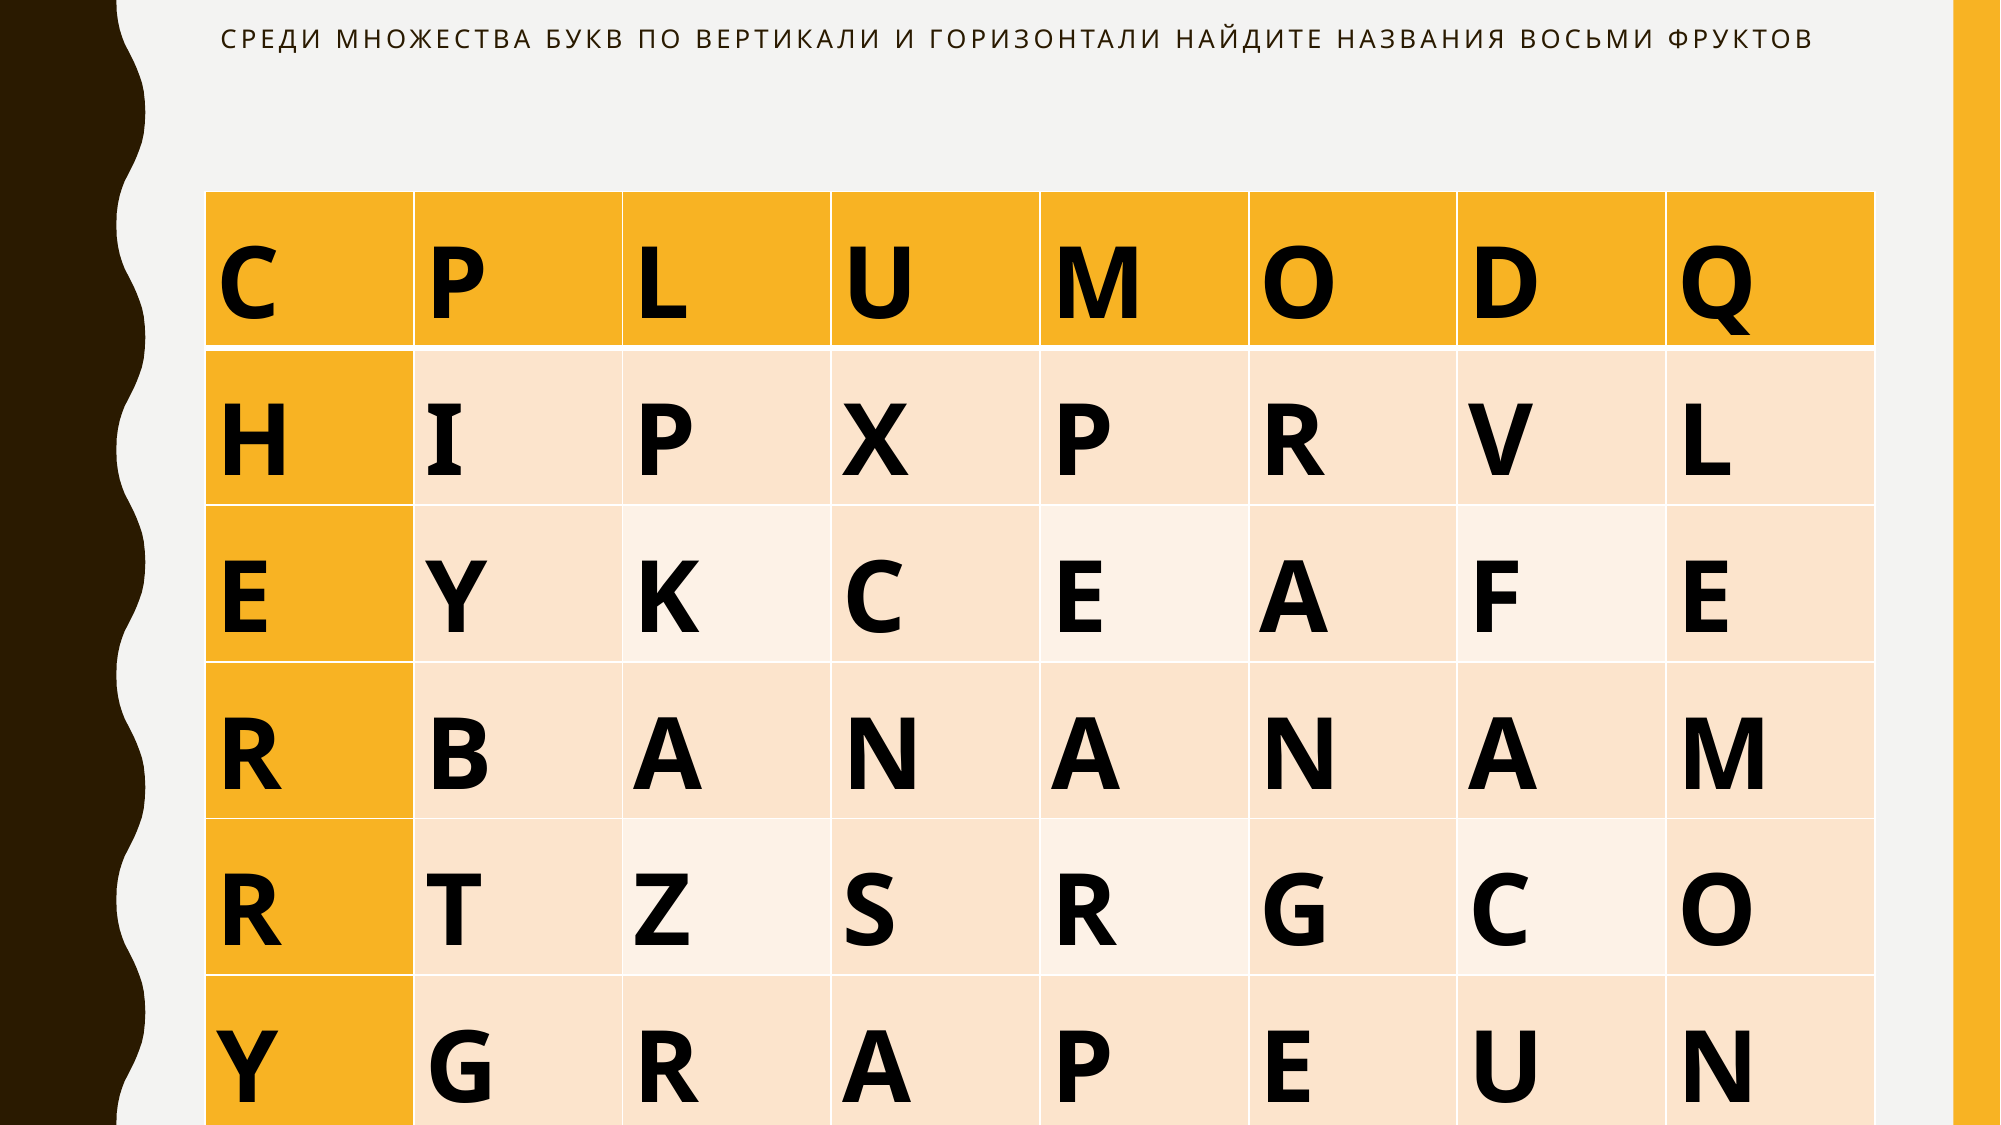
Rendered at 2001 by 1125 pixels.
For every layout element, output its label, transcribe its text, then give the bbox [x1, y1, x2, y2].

table_cell Y [206, 976, 413, 1125]
table_header M [1041, 192, 1248, 345]
table_cell V [1458, 351, 1665, 504]
table_cell C [1458, 819, 1665, 974]
table_cell G [415, 976, 622, 1125]
table_cell U [1458, 976, 1665, 1125]
table_cell Y [415, 506, 622, 661]
table_cell E [1041, 506, 1248, 661]
table_cell L [1667, 351, 1874, 504]
table_cell C [832, 506, 1039, 661]
title Среди множества букв по вертикали и горизонтали найдите названия восьми фруктов [205, 18, 1875, 132]
table_cell E [206, 506, 413, 661]
table_header D [1458, 192, 1665, 345]
table_cell A [1041, 663, 1248, 818]
table_header L [623, 192, 830, 345]
table_header Q [1667, 192, 1874, 345]
table_header C [206, 192, 413, 345]
table_cell E [1667, 506, 1874, 661]
table_cell R [206, 819, 413, 974]
table_cell R [1041, 819, 1248, 974]
table_cell F [1458, 506, 1665, 661]
table_cell P [623, 351, 830, 504]
table_cell T [415, 819, 622, 974]
table_cell A [623, 663, 830, 818]
table_cell O [1667, 819, 1874, 974]
table_cell S [832, 819, 1039, 974]
table_cell Z [623, 819, 830, 974]
table_header O [1250, 192, 1456, 345]
table_header P [415, 192, 622, 345]
table_cell B [415, 663, 622, 818]
table_cell A [1250, 506, 1456, 661]
table_cell P [1041, 351, 1248, 504]
table_cell P [1041, 976, 1248, 1125]
table_cell N [1667, 976, 1874, 1125]
table_header U [832, 192, 1039, 345]
table_cell N [1250, 663, 1456, 818]
table_cell M [1667, 663, 1874, 818]
table_cell R [206, 663, 413, 818]
table_cell R [1250, 351, 1456, 504]
table_cell R [623, 976, 830, 1125]
table_cell N [832, 663, 1039, 818]
table_cell H [206, 351, 413, 504]
table_cell K [623, 506, 830, 661]
table_cell I [415, 351, 622, 504]
table_cell X [832, 351, 1039, 504]
table_cell E [1250, 976, 1456, 1125]
table_cell A [832, 976, 1039, 1125]
table_cell G [1250, 819, 1456, 974]
table_cell A [1458, 663, 1665, 818]
